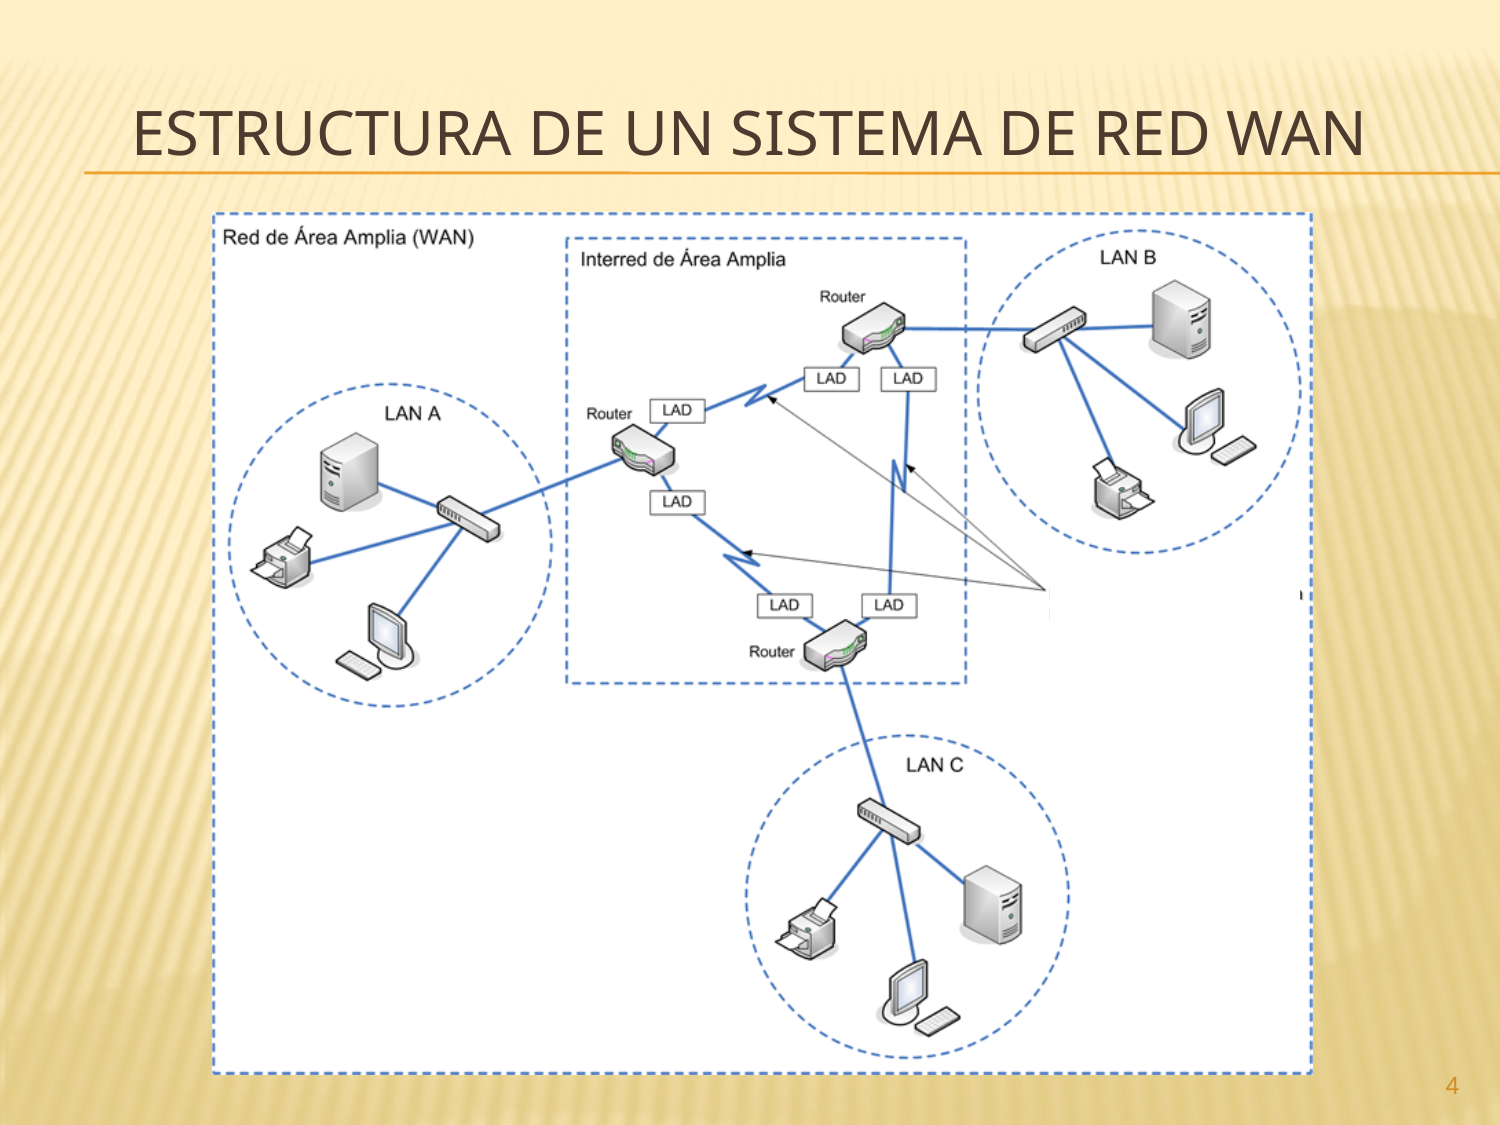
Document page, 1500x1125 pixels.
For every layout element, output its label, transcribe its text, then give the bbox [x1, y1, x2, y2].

slide_number 4 [1350, 1061, 1475, 1103]
picture [212, 212, 1313, 1075]
title ESTRUCTURA DE UN SISTEMA DE RED WAN [37, 62, 1463, 200]
